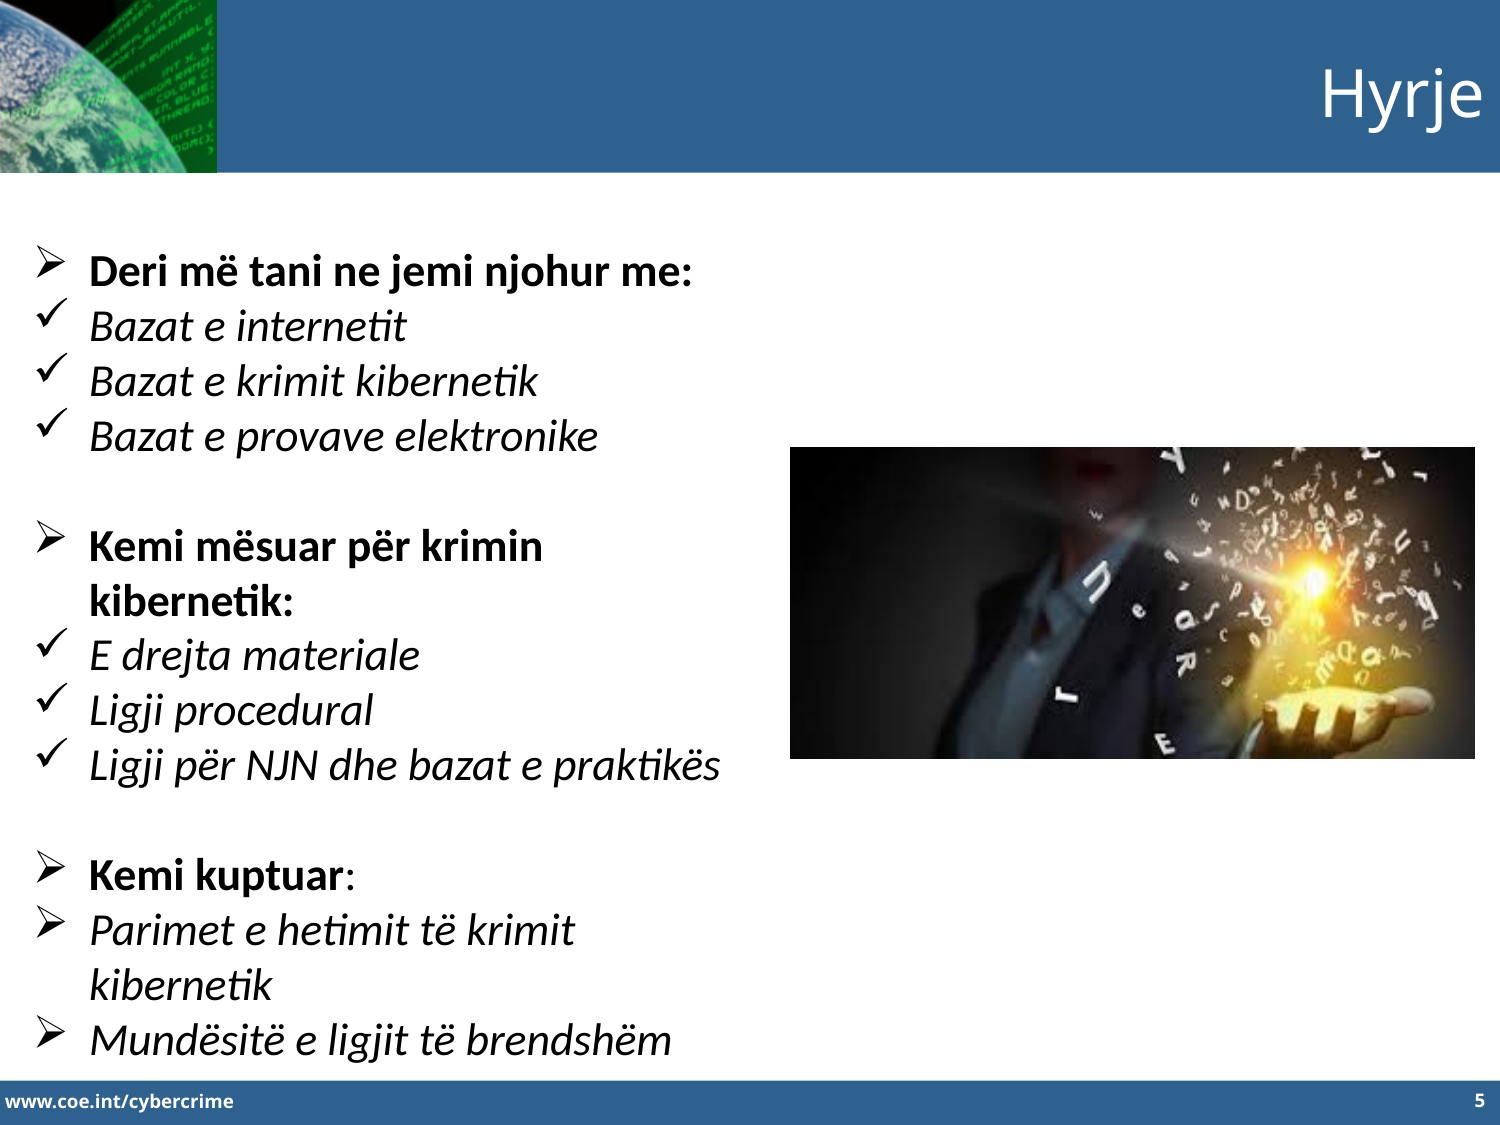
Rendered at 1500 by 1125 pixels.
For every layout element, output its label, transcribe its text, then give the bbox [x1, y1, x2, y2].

picture [0, 1, 217, 173]
text_box Hyrje [325, 15, 1500, 168]
picture [790, 447, 1475, 759]
slide_number 5 [1149, 1081, 1500, 1125]
text_box Deri më tani ne jemi njohur me: Bazat e internetit Bazat e krimit kibernetik Bazat e provave elektronike Kemi mësuar për krimin kibernetik: E drejta materiale Ligji procedural Ligji për NJN dhe bazat e praktikës Kemi kuptuar: Parimet e hetimit të krimit kibernetik Mundësitë e ligjit të brendshëm [18, 232, 769, 1073]
